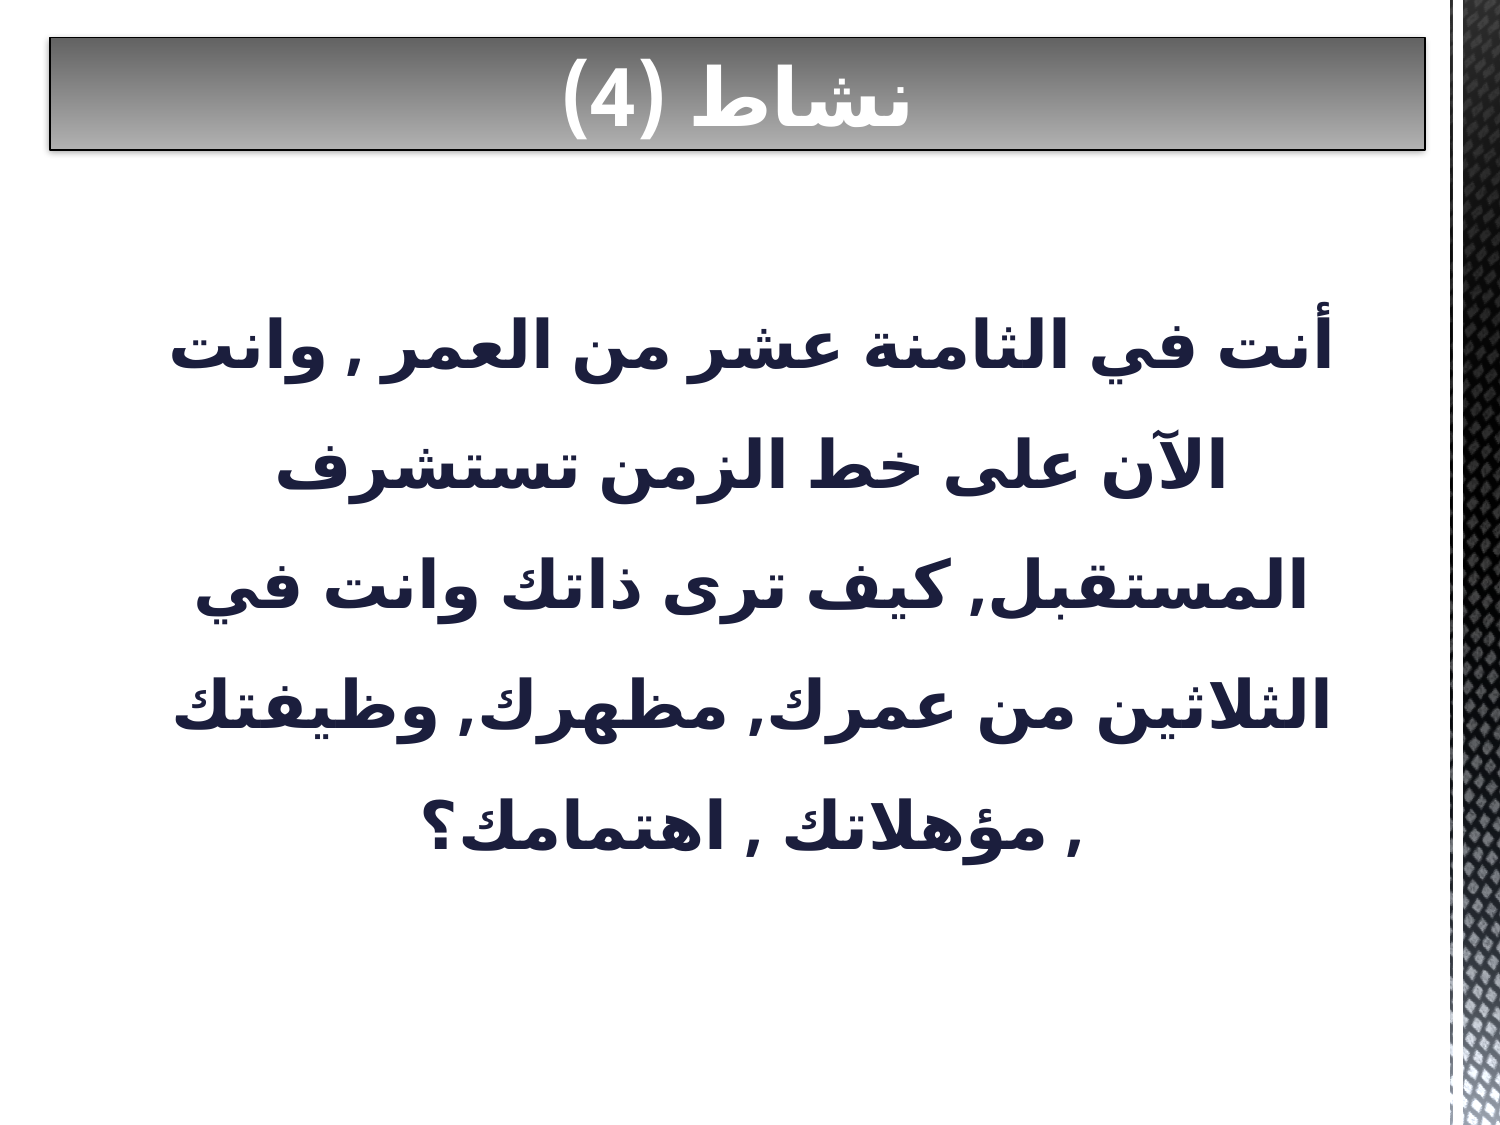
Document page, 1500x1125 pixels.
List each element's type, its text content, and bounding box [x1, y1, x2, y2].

picture [1447, 0, 1500, 1125]
title نشاط (4) [49, 37, 1426, 151]
list أنت في الثامنة عشر من العمر , وانت الآن على خط الزمن تستشرف المستقبل, كيف ترى ذاتك وانت في الثلاثين من عمرك, مظهرك, وظيفتك , مؤهلاتك , اهتمامك؟ [150, 249, 1355, 875]
